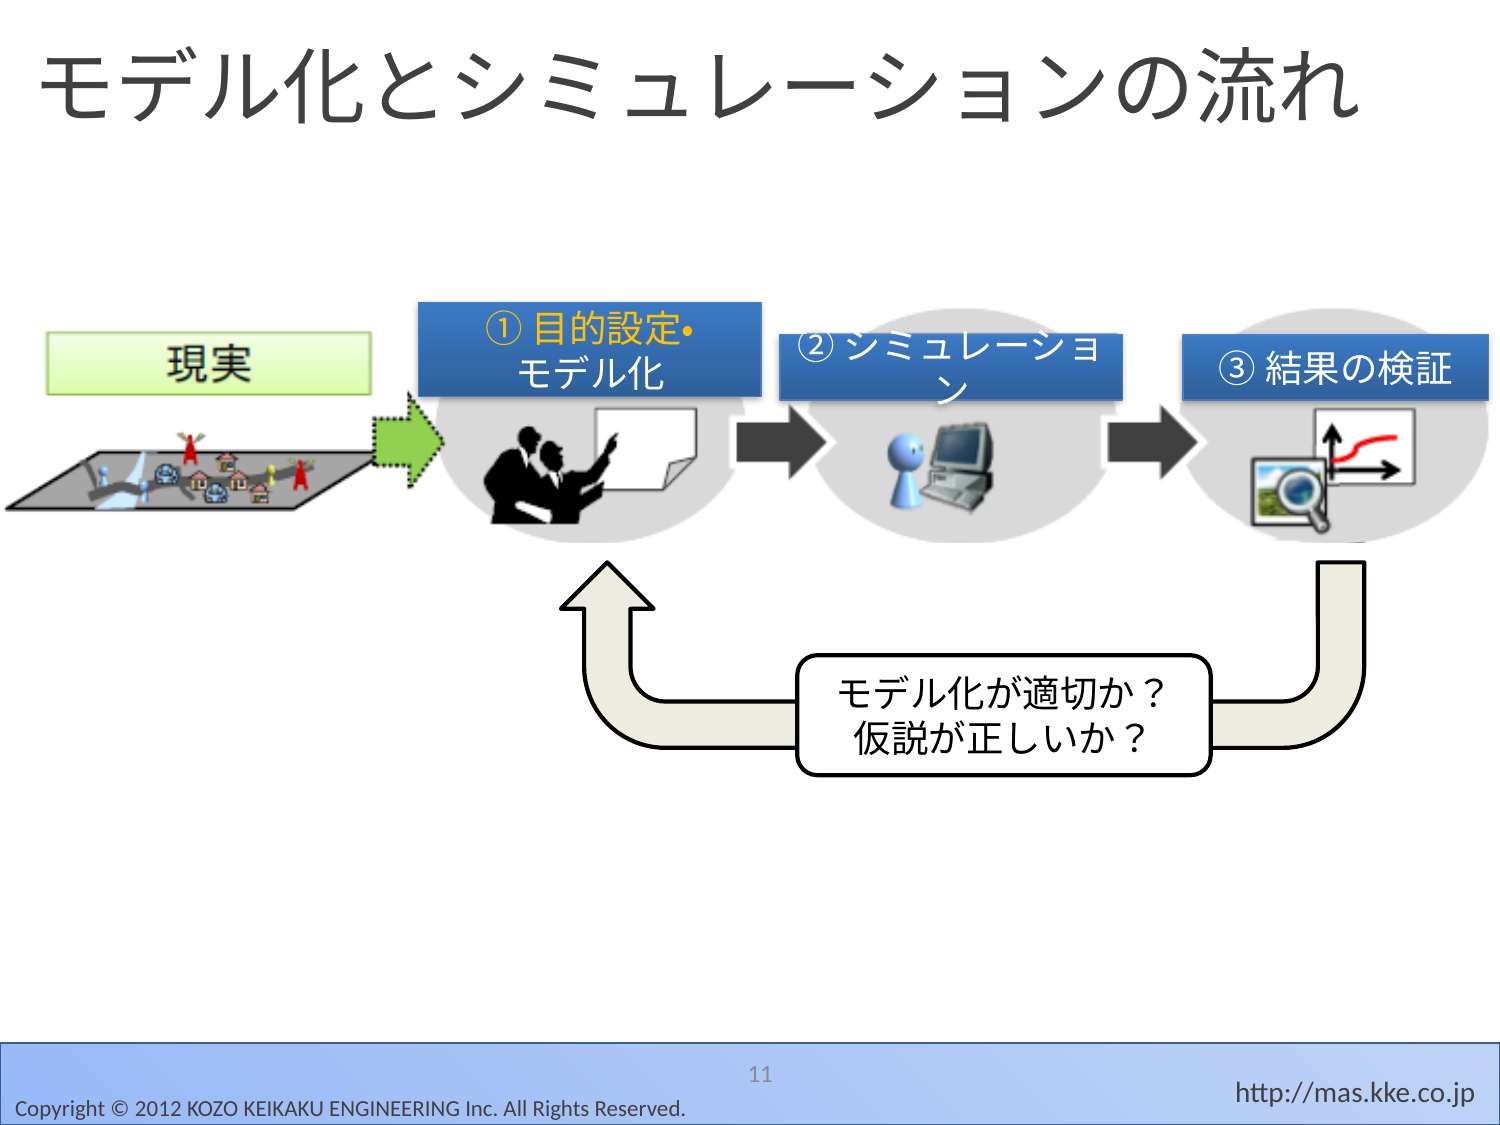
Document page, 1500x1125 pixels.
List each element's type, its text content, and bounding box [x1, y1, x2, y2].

picture [0, 274, 1500, 543]
footer Copyright © 2012 KOZO KEIKAKU ENGINEERING Inc. All Rights Reserved. [0, 1088, 988, 1125]
text_box [558, 560, 795, 750]
text_box [1213, 560, 1367, 750]
slide_number 11 [653, 1042, 868, 1103]
text_box モデル化が適切か？ 仮説が正しいか？ [795, 653, 1213, 778]
text_box モデル化とシミュレーションの流れ [17, 30, 1483, 138]
